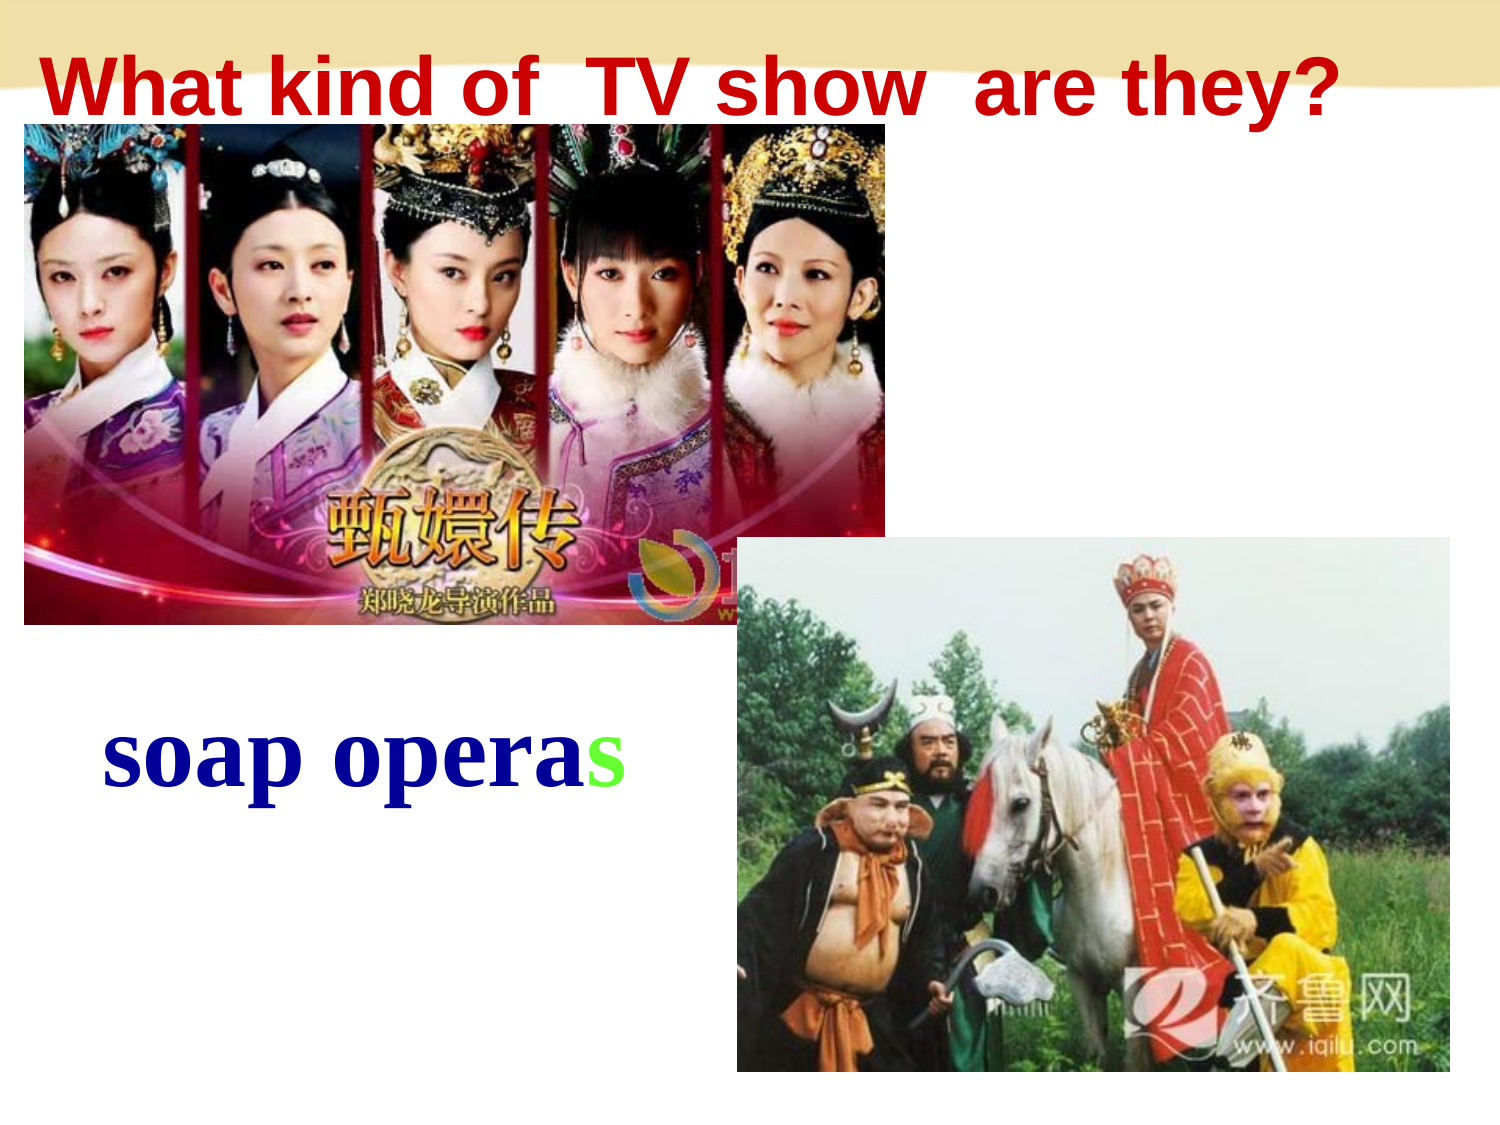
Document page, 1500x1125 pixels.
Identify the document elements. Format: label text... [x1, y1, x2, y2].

picture [0, 0, 1500, 1125]
text_box soap operas [87, 674, 642, 815]
text_box What kind of TV show are they? [24, 24, 1500, 140]
